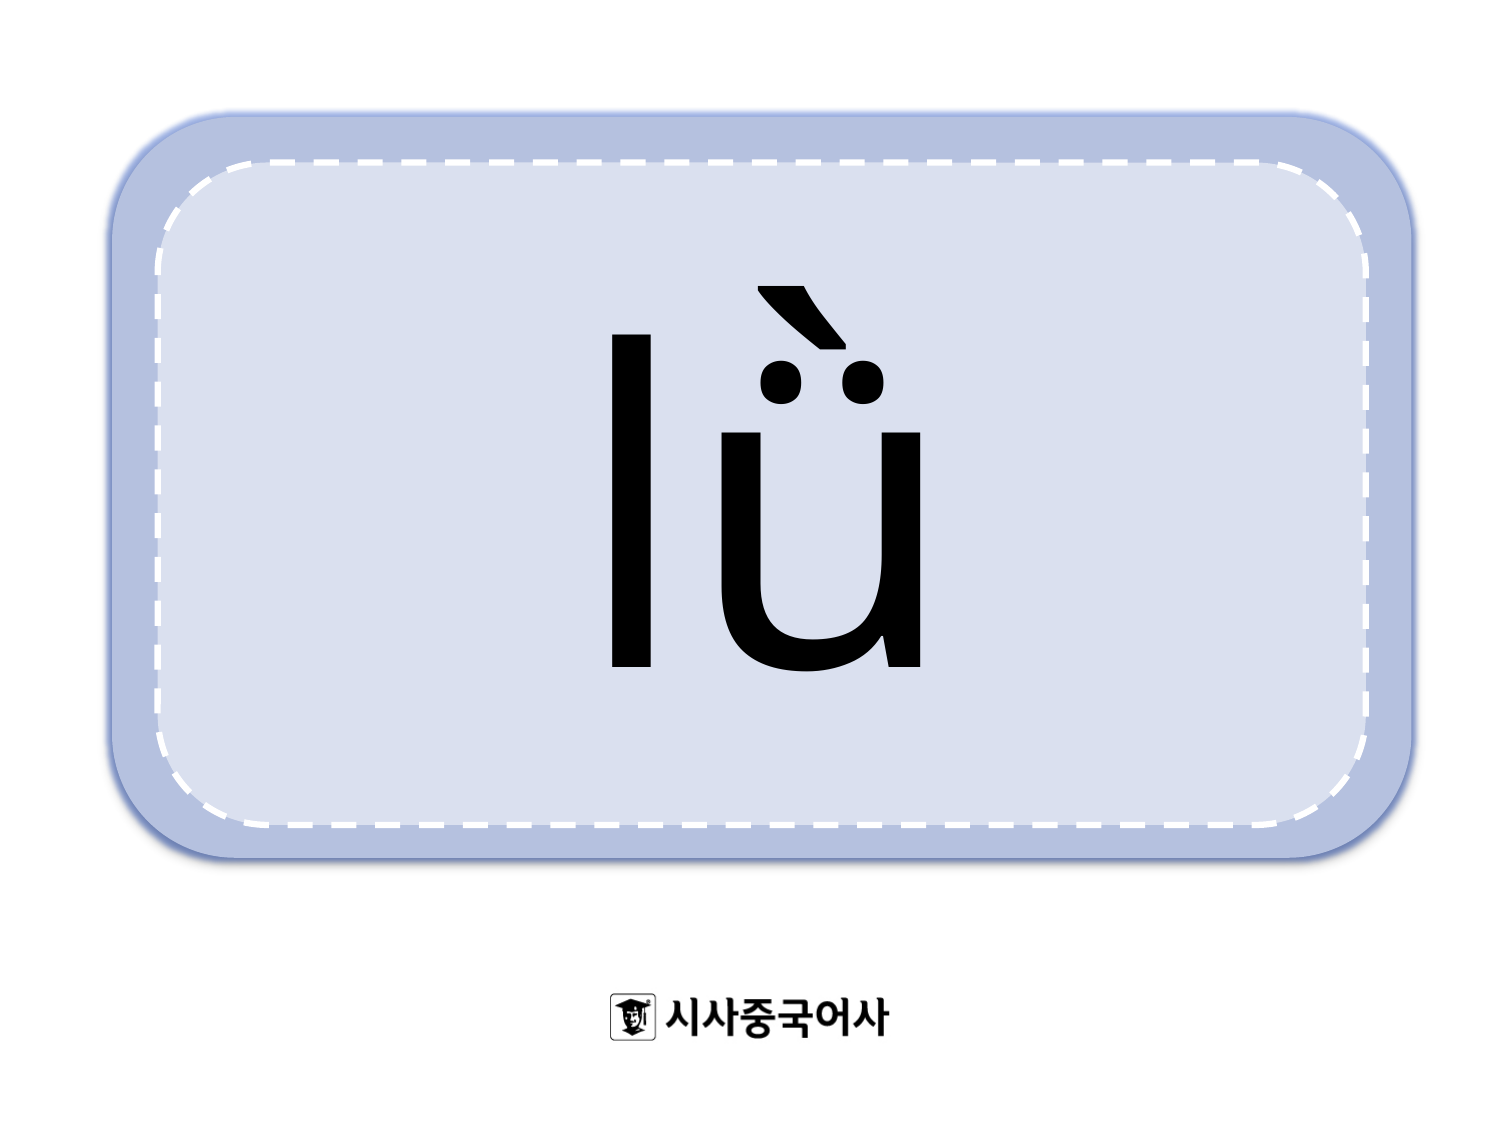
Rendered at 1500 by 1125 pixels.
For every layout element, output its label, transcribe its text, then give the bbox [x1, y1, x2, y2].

picture [602, 987, 898, 1047]
text_box lǜ [162, 160, 1371, 824]
